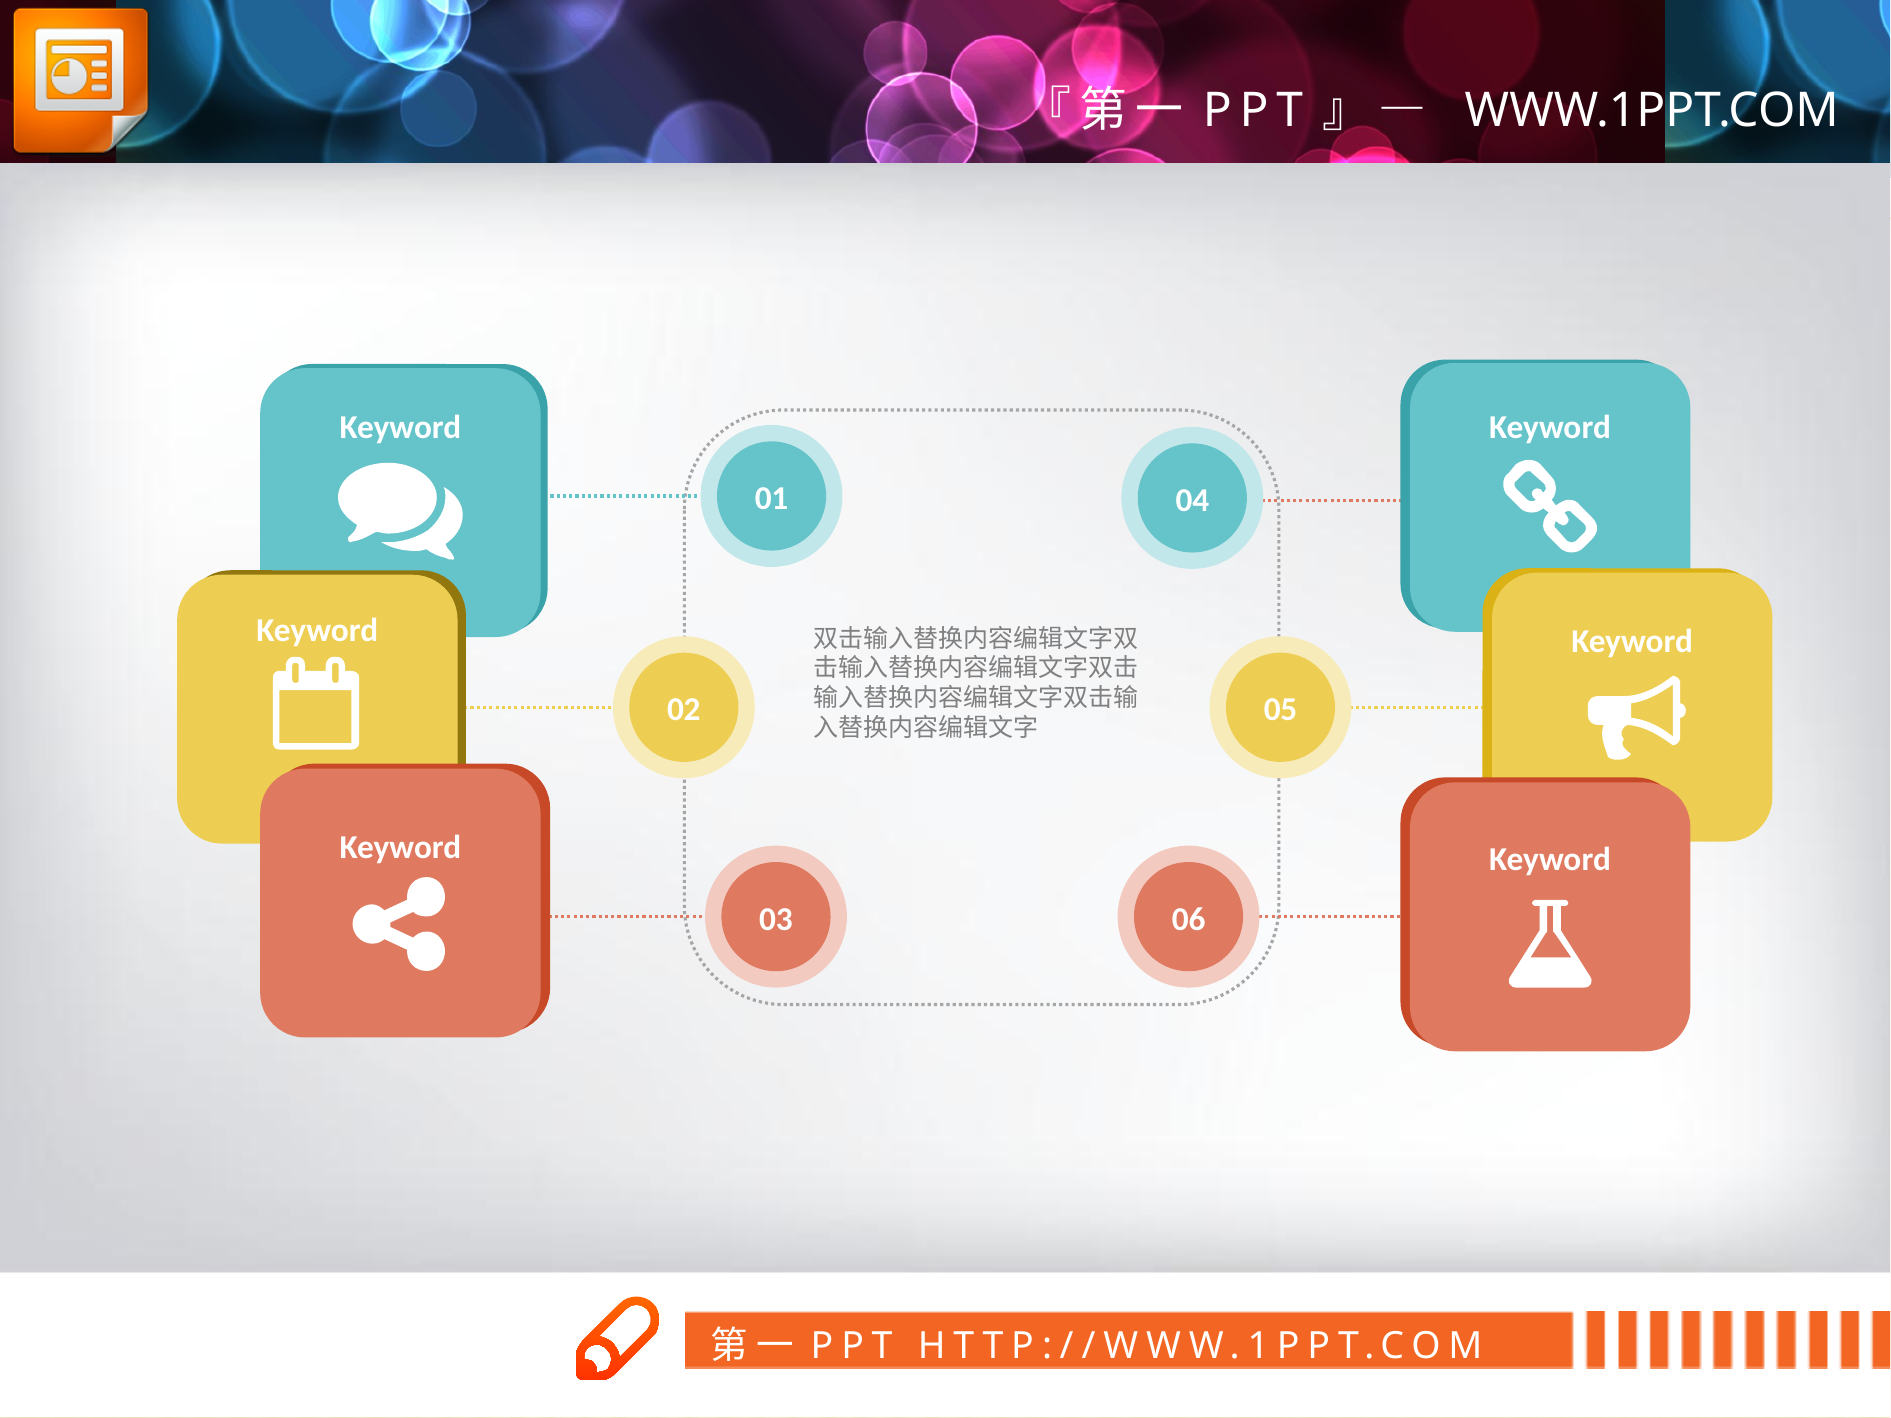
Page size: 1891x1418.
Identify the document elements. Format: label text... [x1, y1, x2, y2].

text_box [684, 409, 1279, 1005]
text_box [1400, 359, 1691, 633]
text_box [1209, 635, 1352, 779]
picture [685, 1311, 1891, 1369]
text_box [1400, 777, 1691, 1052]
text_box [176, 569, 467, 844]
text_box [612, 635, 756, 779]
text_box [1121, 426, 1264, 570]
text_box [259, 363, 548, 638]
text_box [259, 763, 551, 1038]
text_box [700, 424, 843, 568]
picture [0, 0, 1891, 1275]
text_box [704, 845, 848, 988]
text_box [1482, 567, 1773, 842]
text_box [1117, 845, 1260, 988]
text_box 双击输入替换内容编辑文字双击输入替换内容编辑文字双击输入替换内容编辑文字双击输入替换内容编辑文字 [798, 614, 1155, 750]
